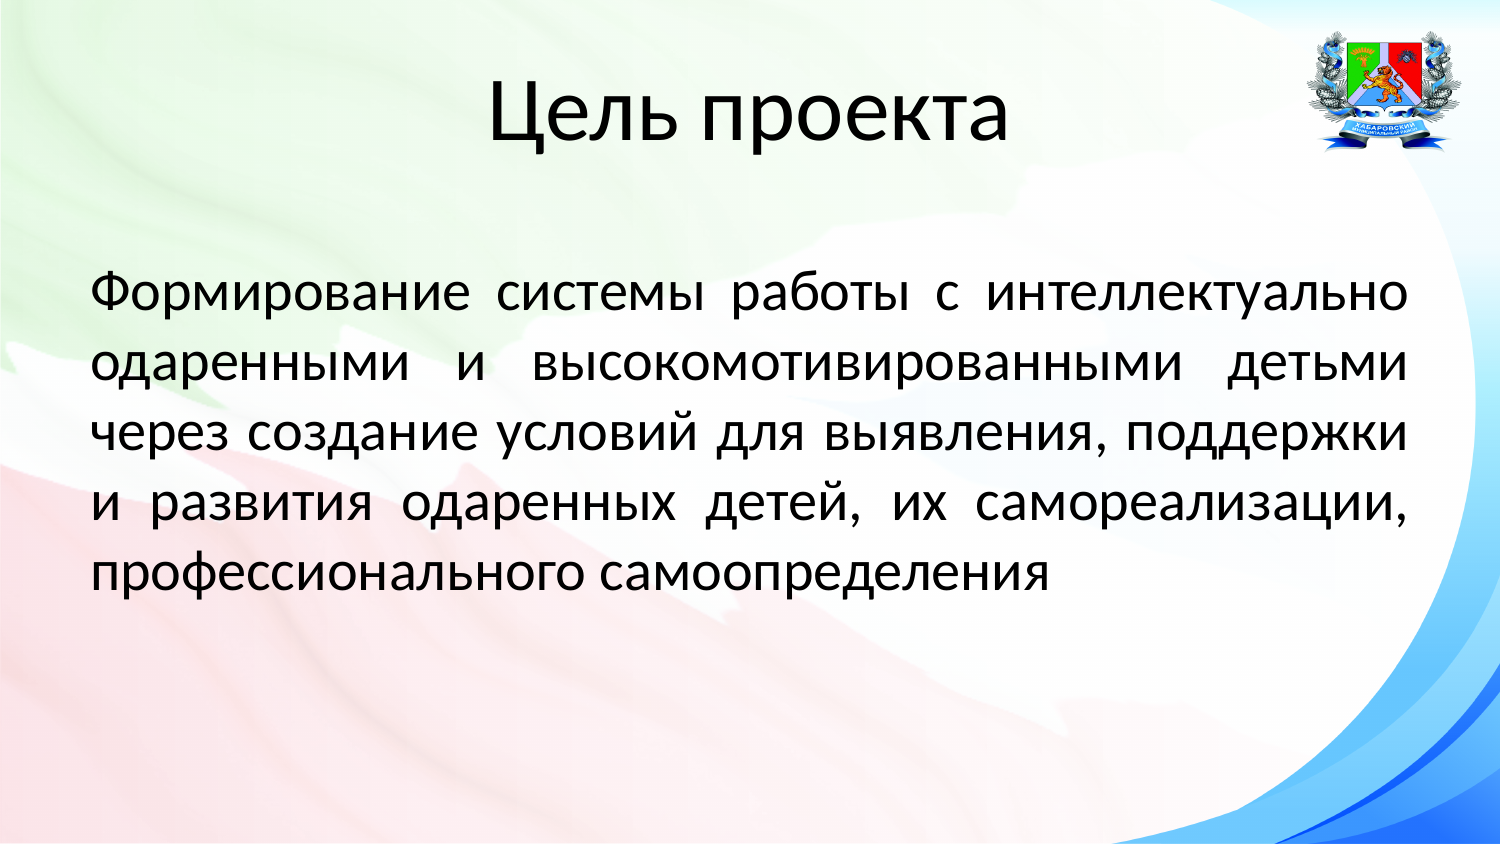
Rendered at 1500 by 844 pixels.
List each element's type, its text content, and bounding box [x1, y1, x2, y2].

title Цель проекта [74, 33, 1426, 175]
list Формирование системы работы с интеллектуально одаренными и высокомотивированными детьми через создание условий для выявления, поддержки и развития одаренных детей, их самореализации, профессионального самоопределения [74, 244, 1426, 754]
picture [0, 0, 1500, 844]
